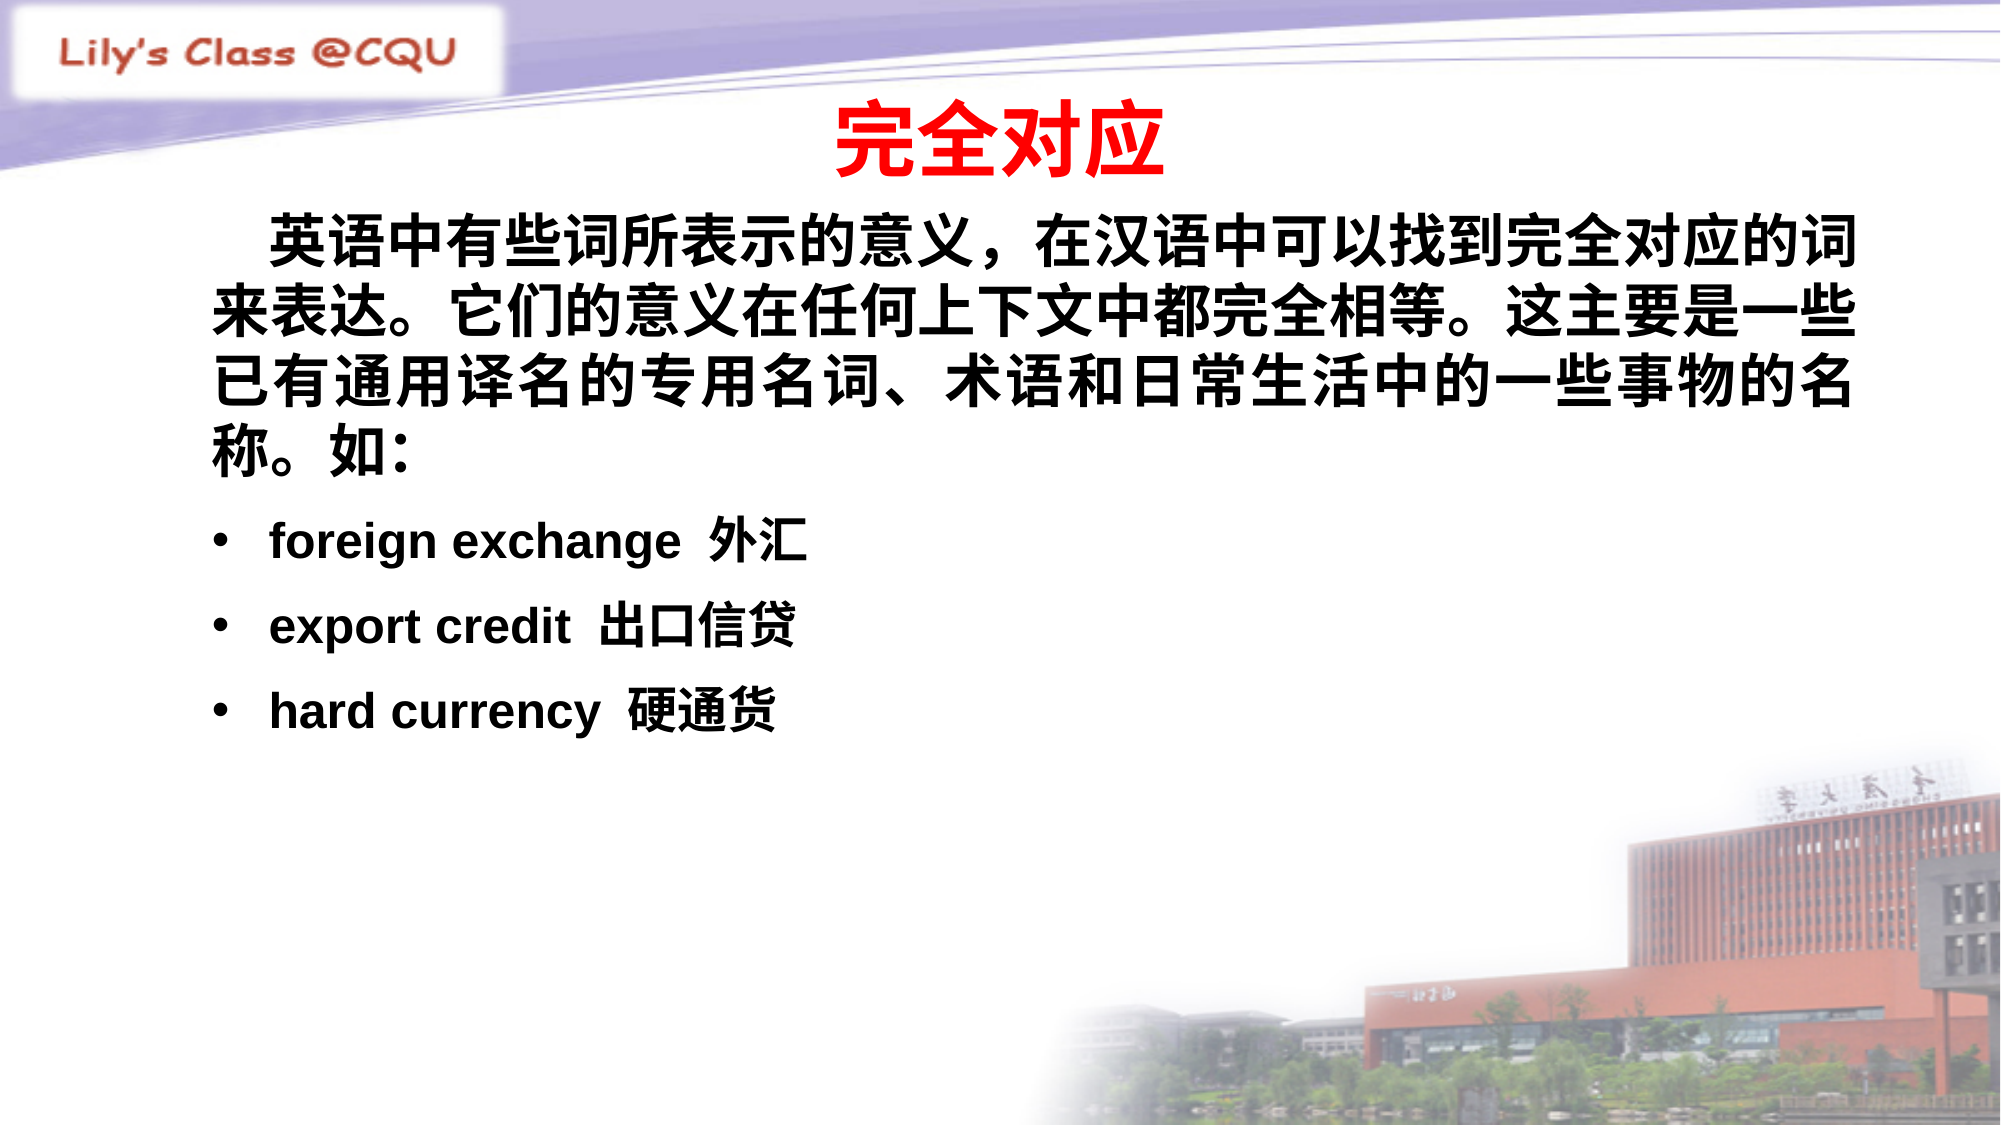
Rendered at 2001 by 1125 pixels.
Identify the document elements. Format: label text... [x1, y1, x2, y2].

title 完全对应 [324, 44, 1676, 196]
list 英语中有些词所表示的意义，在汉语中可以找到完全对应的词来表达。它们的意义在任何上下文中都完全相等。这主要是一些已有通用译名的专用名词、术语和日常生活中的一些事物的名称。如： foreign exchange 外汇 export credit 出口信贷 hard currency 硬通货 [196, 196, 1875, 1032]
picture [0, 0, 2001, 1125]
